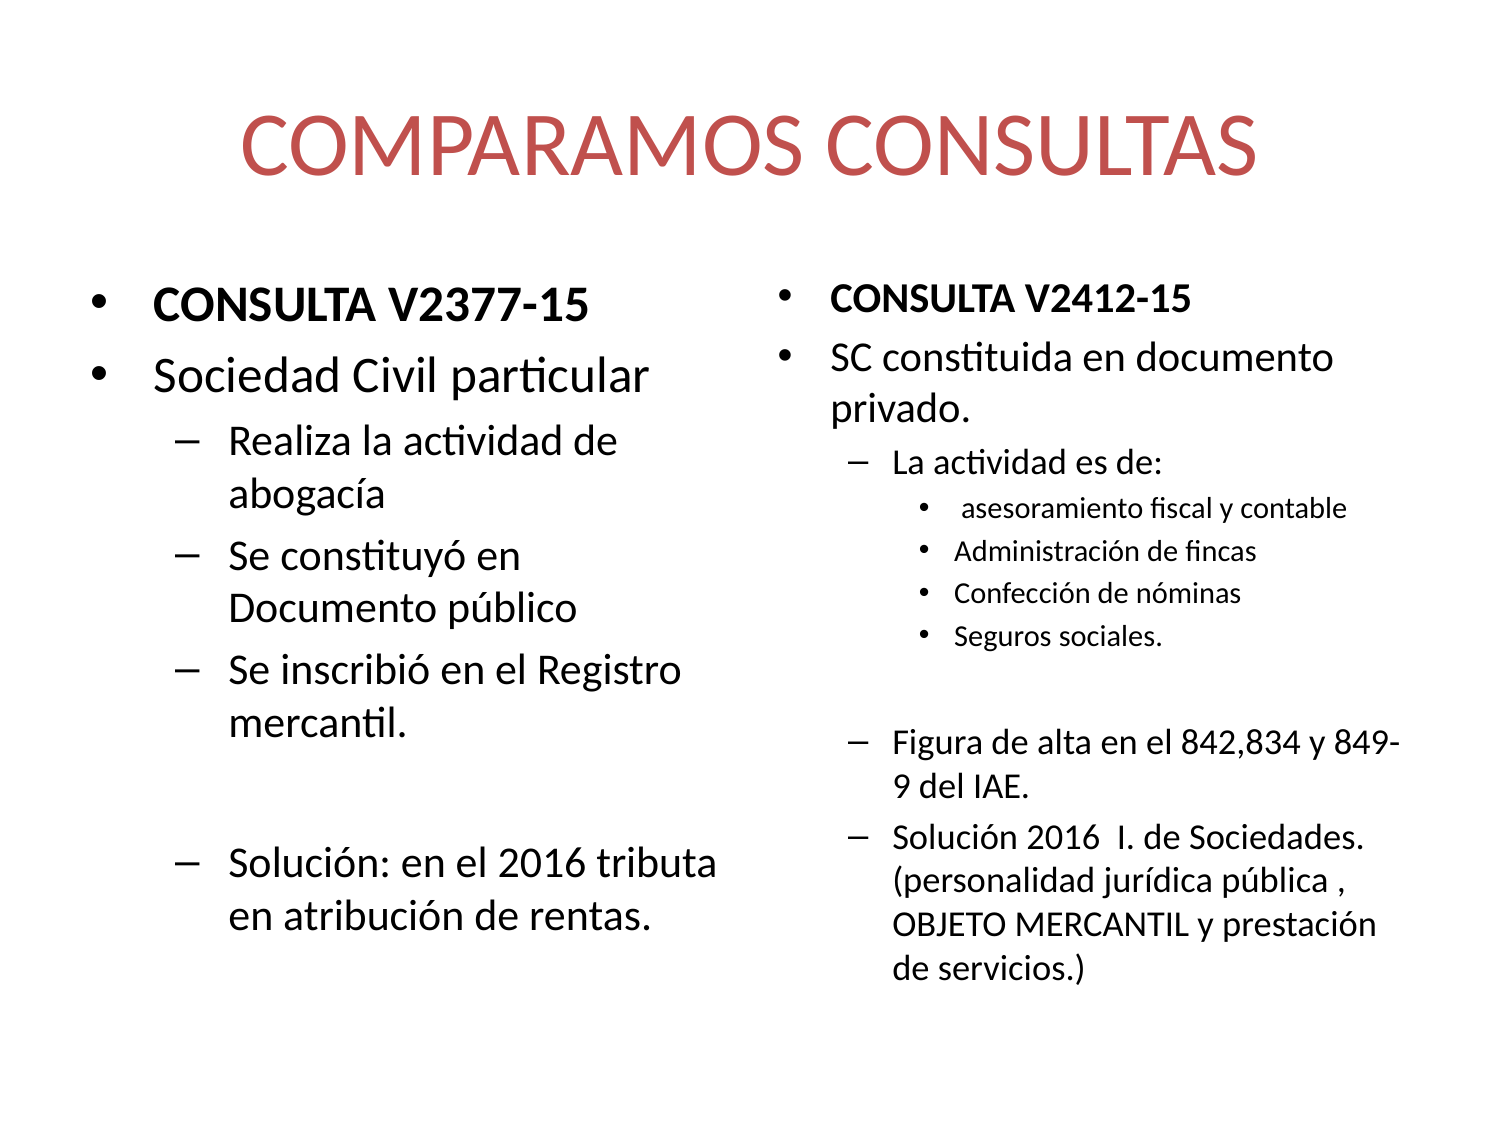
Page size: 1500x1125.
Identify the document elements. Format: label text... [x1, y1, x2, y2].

title COMPARAMOS CONSULTAS [75, 45, 1425, 233]
list CONSULTA V2377-15 Sociedad Civil particular Realiza la actividad de abogacía Se constituyó en Documento público Se inscribió en el Registro mercantil. Solución: en el 2016 tributa en atribución de rentas. [75, 262, 738, 1005]
list CONSULTA V2412-15 SC constituida en documento privado. La actividad es de: asesoramiento fiscal y contable Administración de fincas Confección de nóminas Seguros sociales. Figura de alta en el 842,834 y 849-9 del IAE. Solución 2016 I. de Sociedades.(personalidad jurídica pública , OBJETO MERCANTIL y prestación de servicios.) [762, 262, 1425, 1005]
